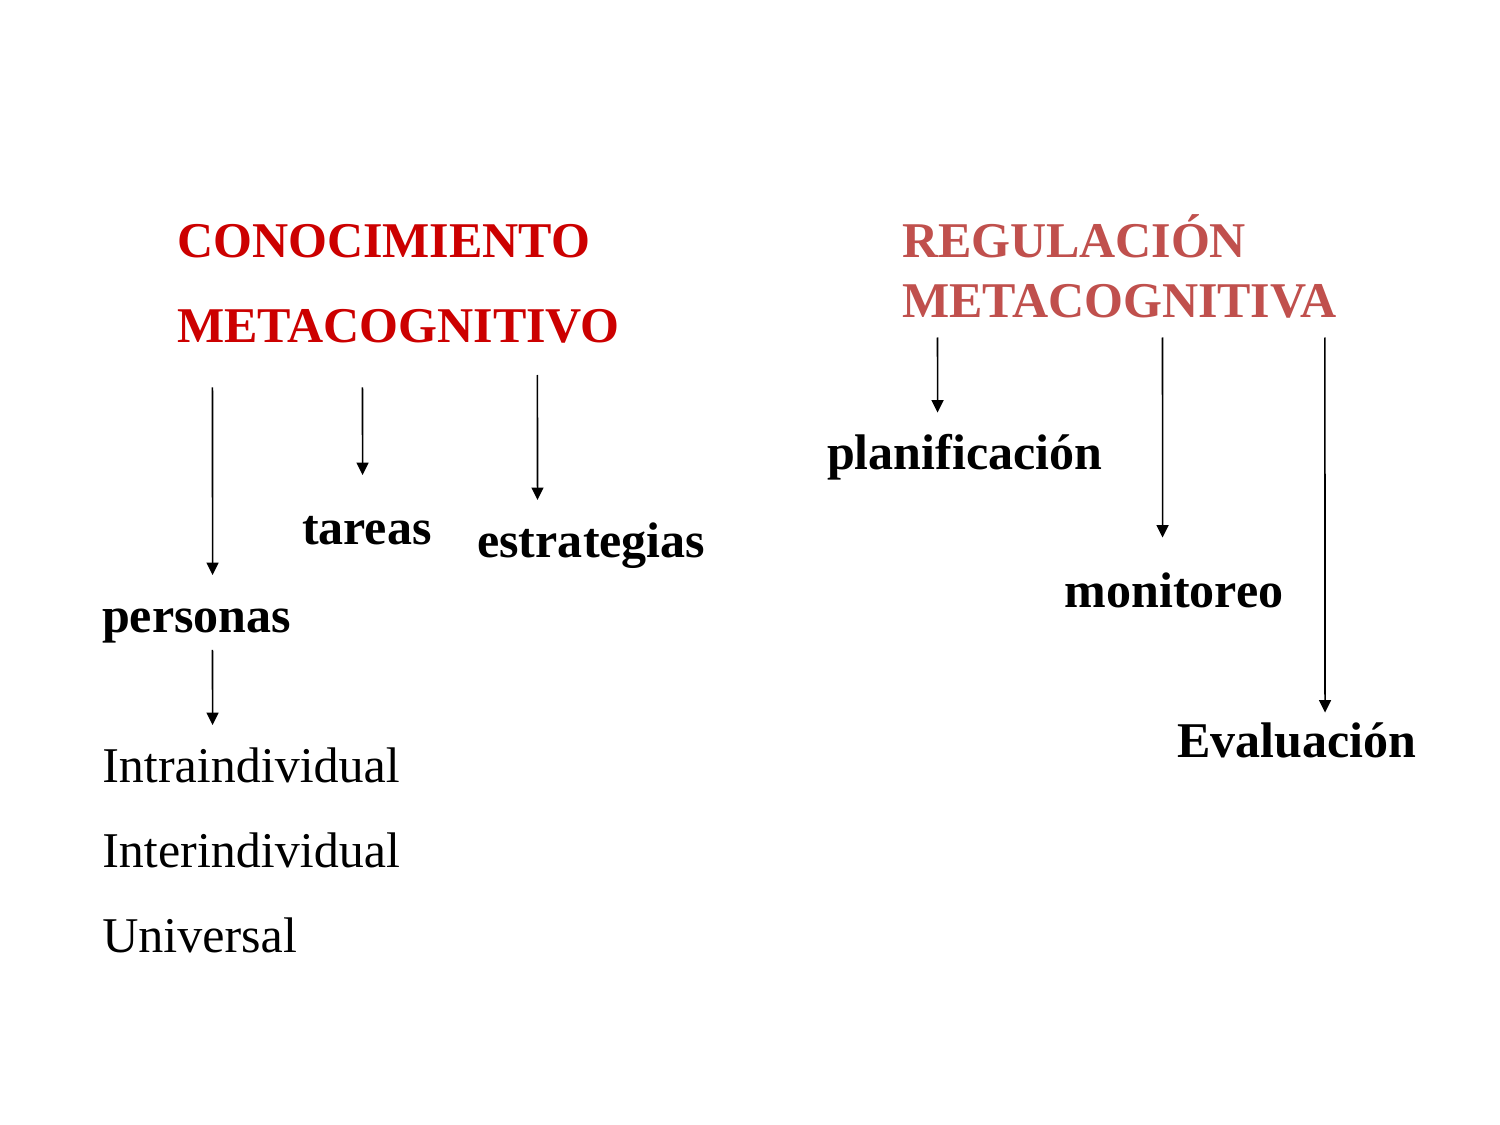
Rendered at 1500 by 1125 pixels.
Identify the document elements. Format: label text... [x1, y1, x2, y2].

text_box [531, 374, 544, 500]
text_box CONOCIMIENTO METACOGNITIVO [162, 200, 688, 360]
text_box [206, 387, 219, 575]
text_box [206, 649, 219, 725]
text_box monitoreo [1050, 549, 1300, 625]
text_box Evaluación [1162, 699, 1450, 775]
text_box REGULACIÓN METACOGNITIVA [887, 199, 1400, 335]
text_box personas [87, 574, 350, 650]
text_box planificación [812, 412, 1125, 488]
text_box [931, 337, 944, 413]
text_box Intraindividual Interindividual Universal [87, 724, 550, 970]
text_box [356, 387, 369, 475]
text_box tareas [287, 487, 500, 563]
text_box [1156, 337, 1169, 538]
text_box [1318, 337, 1332, 713]
text_box estrategias [462, 499, 750, 575]
